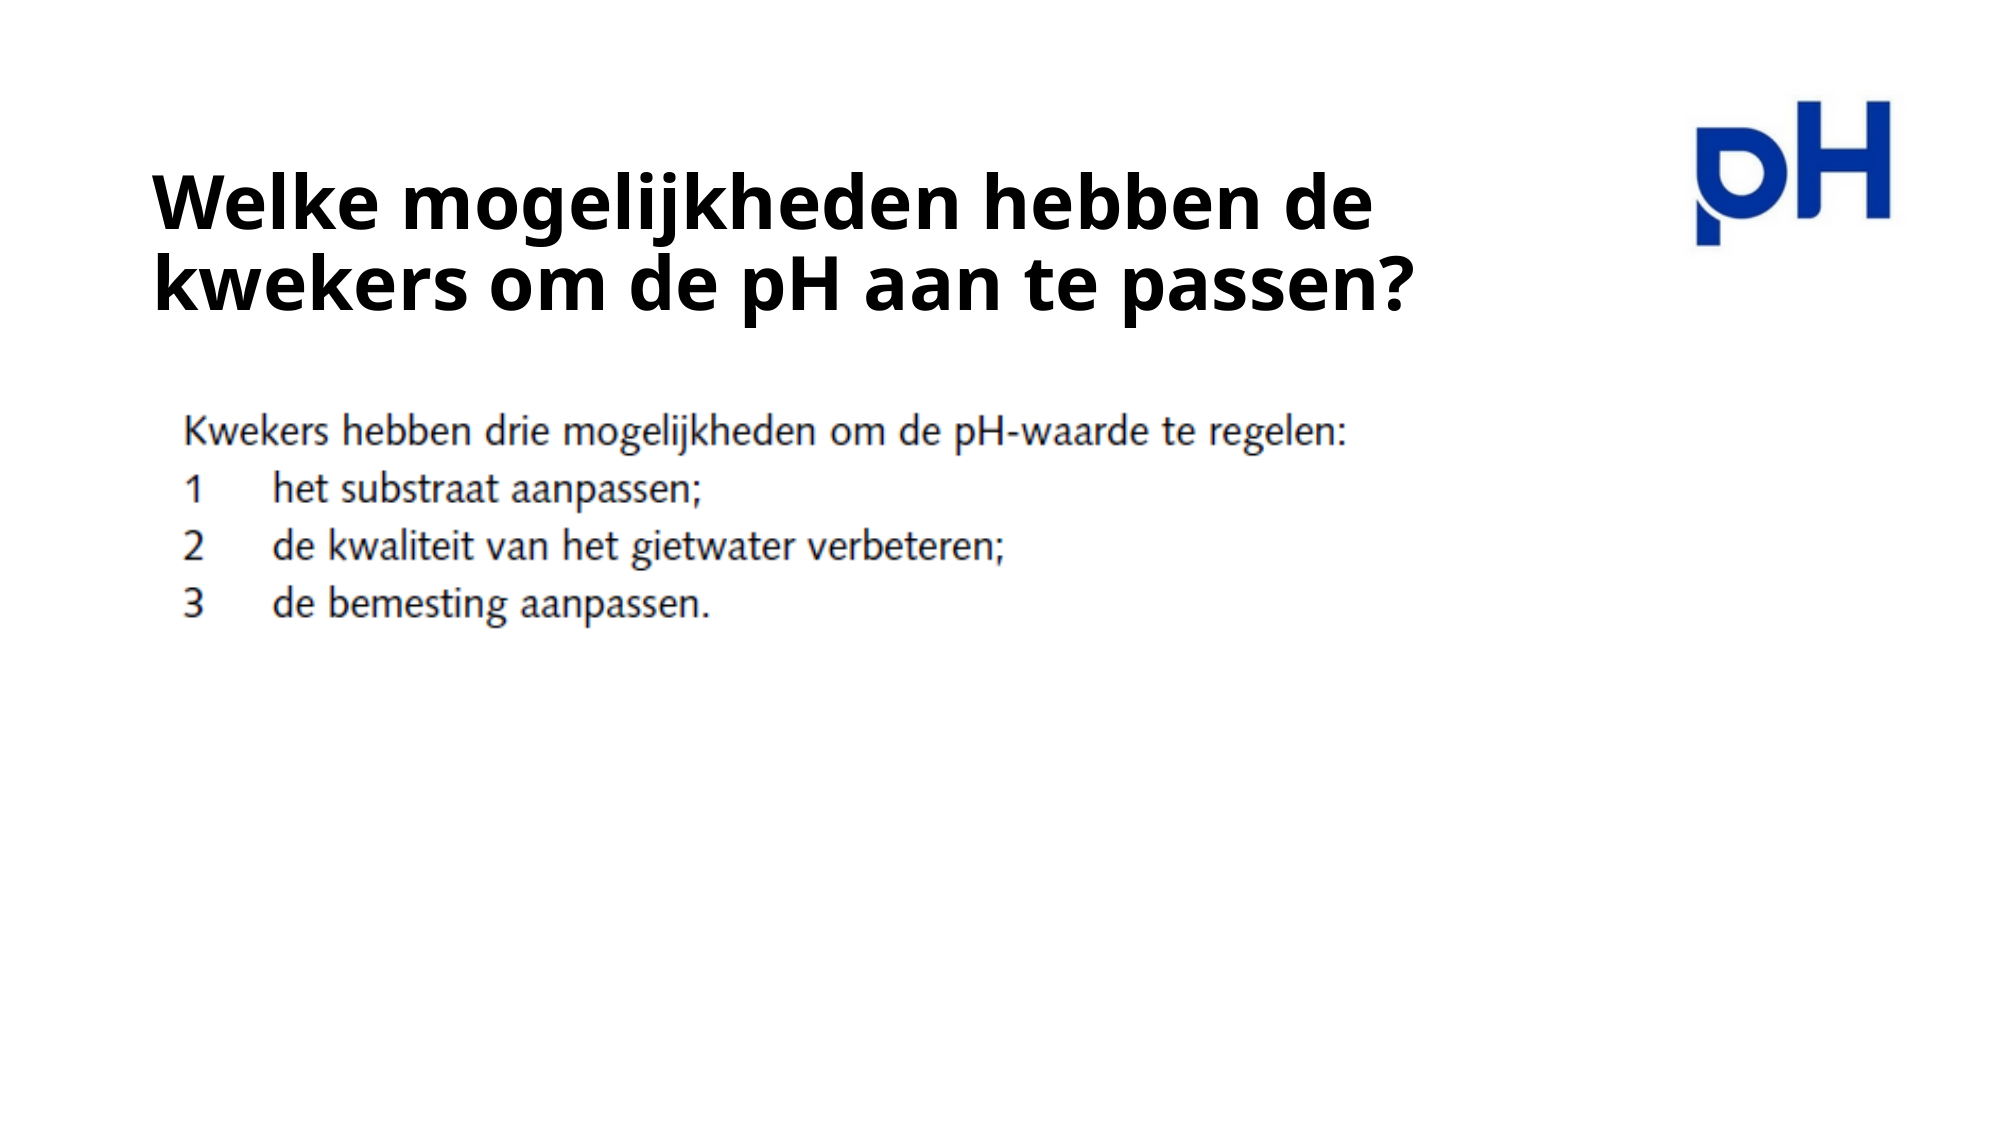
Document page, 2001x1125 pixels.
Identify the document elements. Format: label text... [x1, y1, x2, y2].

title Welke mogelijkheden hebben de kwekers om de pH aan te passen? [137, 136, 1863, 355]
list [173, 403, 1368, 637]
picture [1616, 0, 1968, 352]
